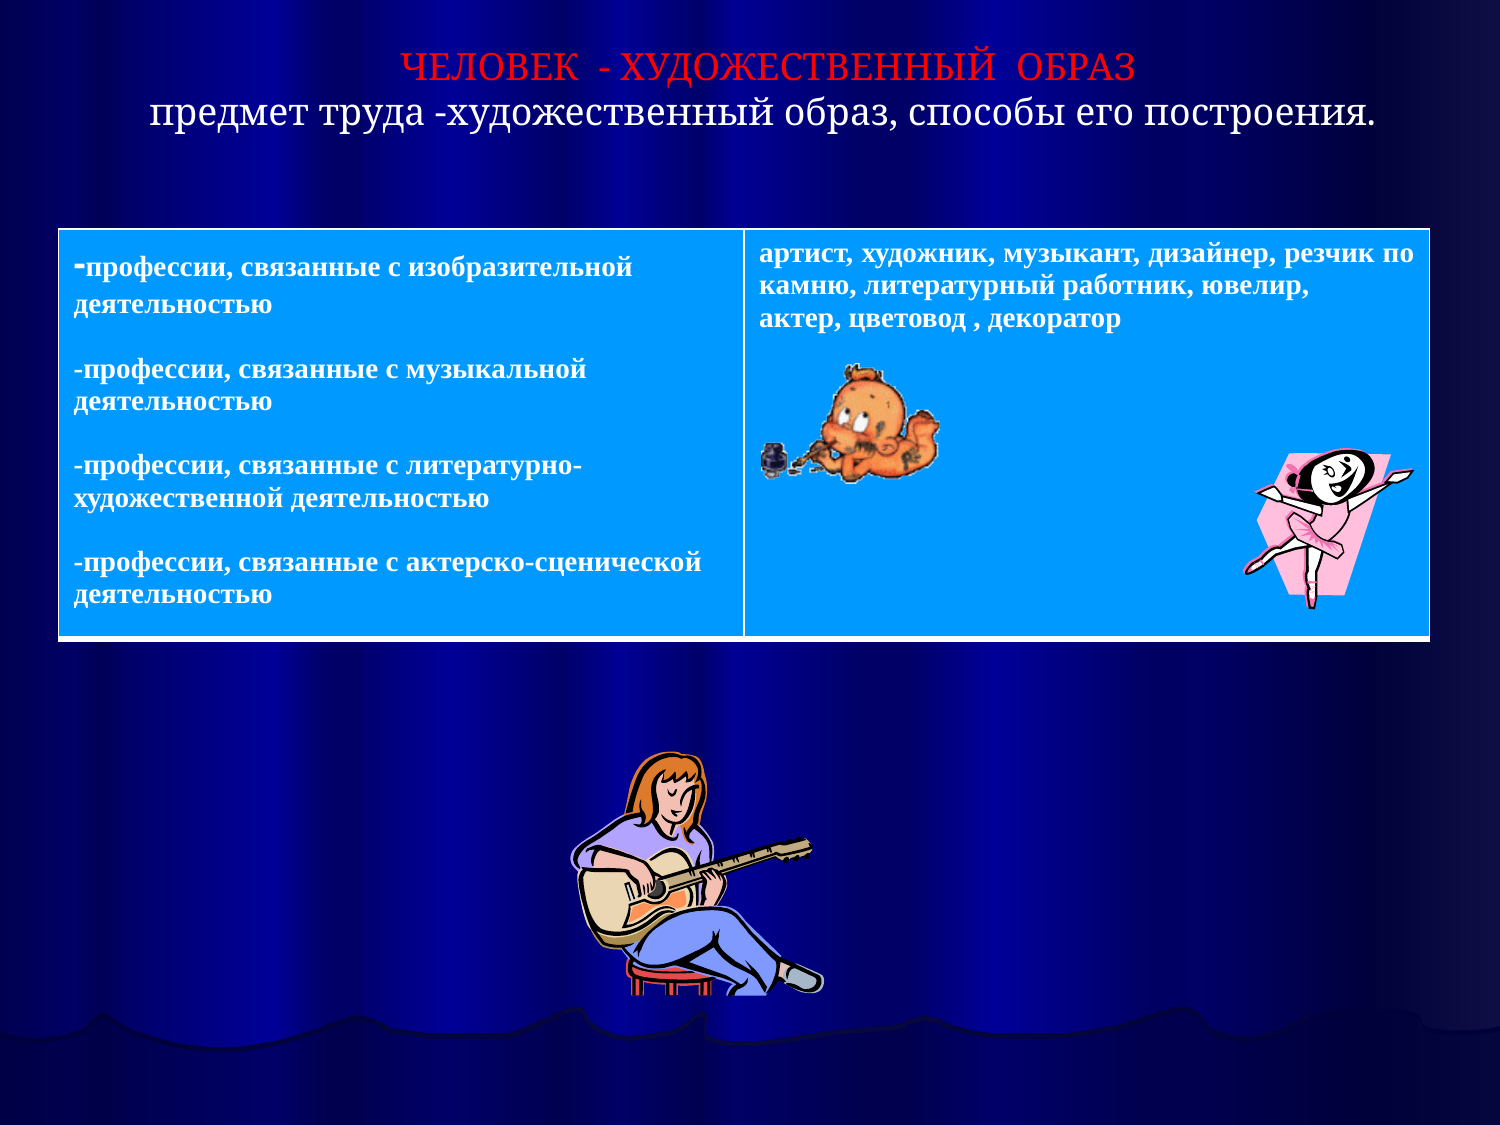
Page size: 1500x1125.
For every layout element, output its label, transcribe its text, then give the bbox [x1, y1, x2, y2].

text_box ЧЕЛОВЕК - ХУДОЖЕСТВЕННЫЙ ОБРАЗ предмет труда -художественный образ, способы его построения. [82, 35, 1455, 185]
picture [570, 749, 826, 997]
picture [1241, 433, 1415, 610]
table_header артист, художник, музыкант, дизайнер, резчик по камню, литературный работник, ювелир, актер, цветовод , декоратор [745, 230, 1429, 636]
picture [761, 363, 951, 484]
table_header -профессии, связанные с изобразительной деятельностью -профессии, связанные с музыкальной деятельностью -профессии, связанные с литературно-художественной деятельностью -профессии, связанные с актерско-сценической деятельностью [59, 230, 743, 636]
